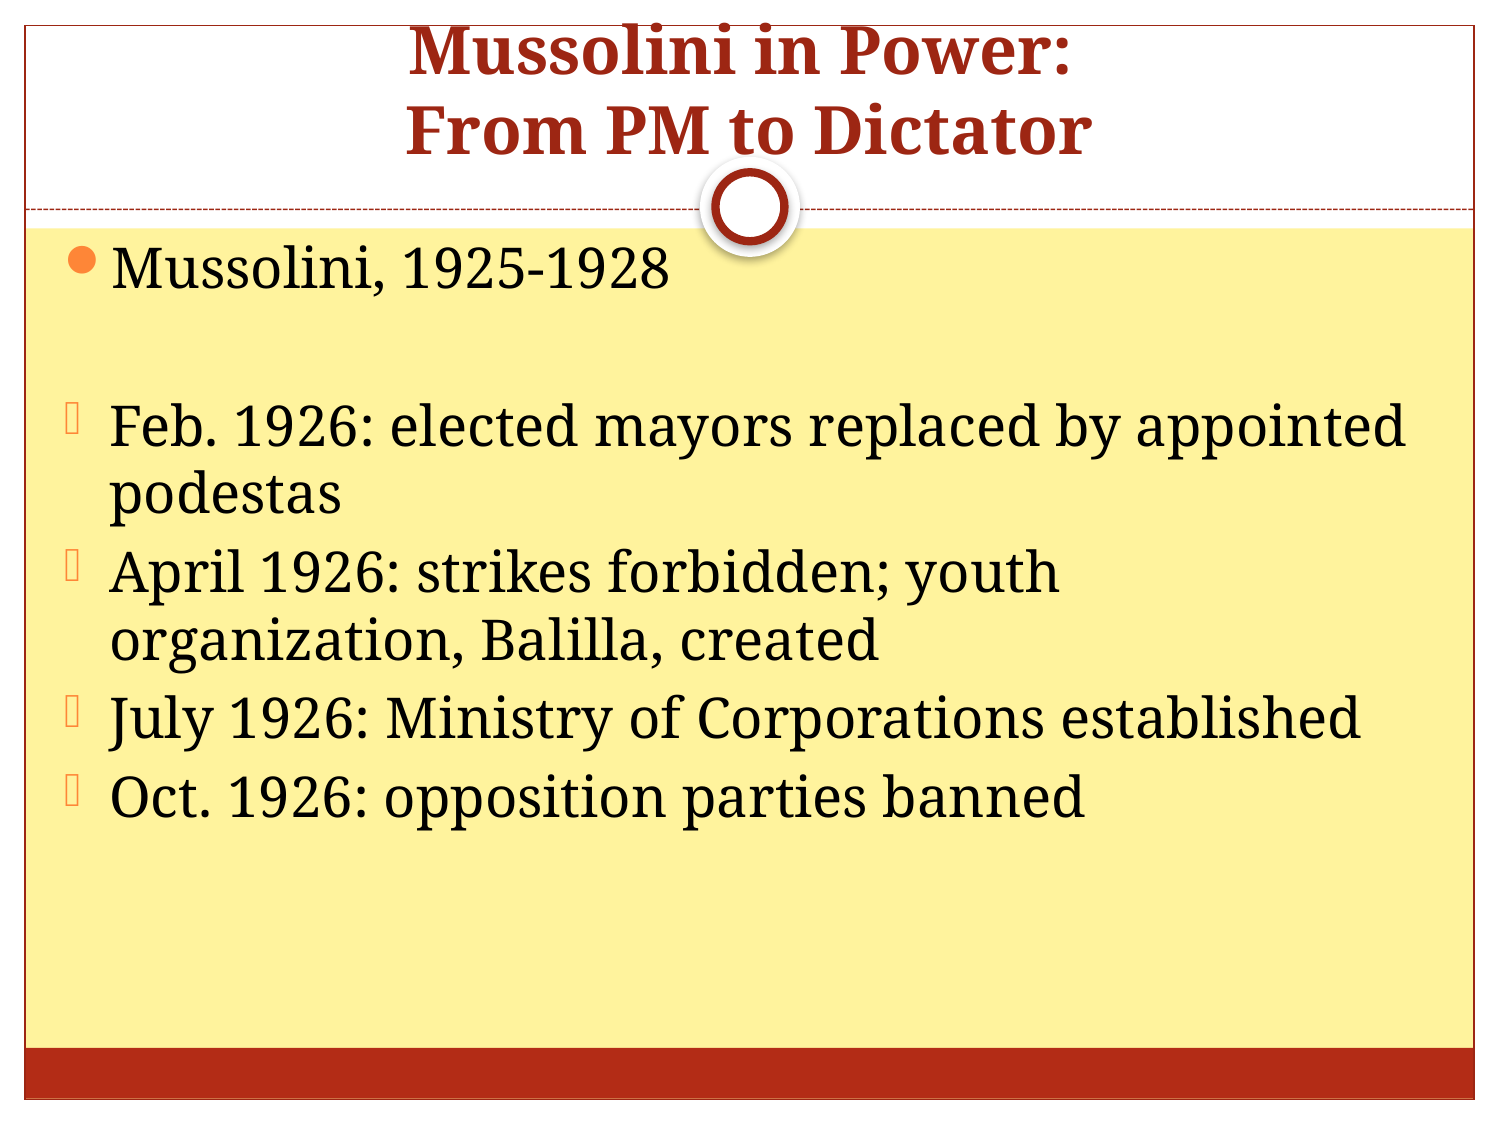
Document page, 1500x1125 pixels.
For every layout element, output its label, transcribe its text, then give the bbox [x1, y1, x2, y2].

title Mussolini in Power: From PM to Dictator [49, 0, 1450, 175]
list Mussolini, 1925-1928 Feb. 1926: elected mayors replaced by appointed podestas April 1926: strikes forbidden; youth organization, Balilla, created July 1926: Ministry of Corporations established Oct. 1926: opposition parties banned [49, 224, 1445, 1050]
